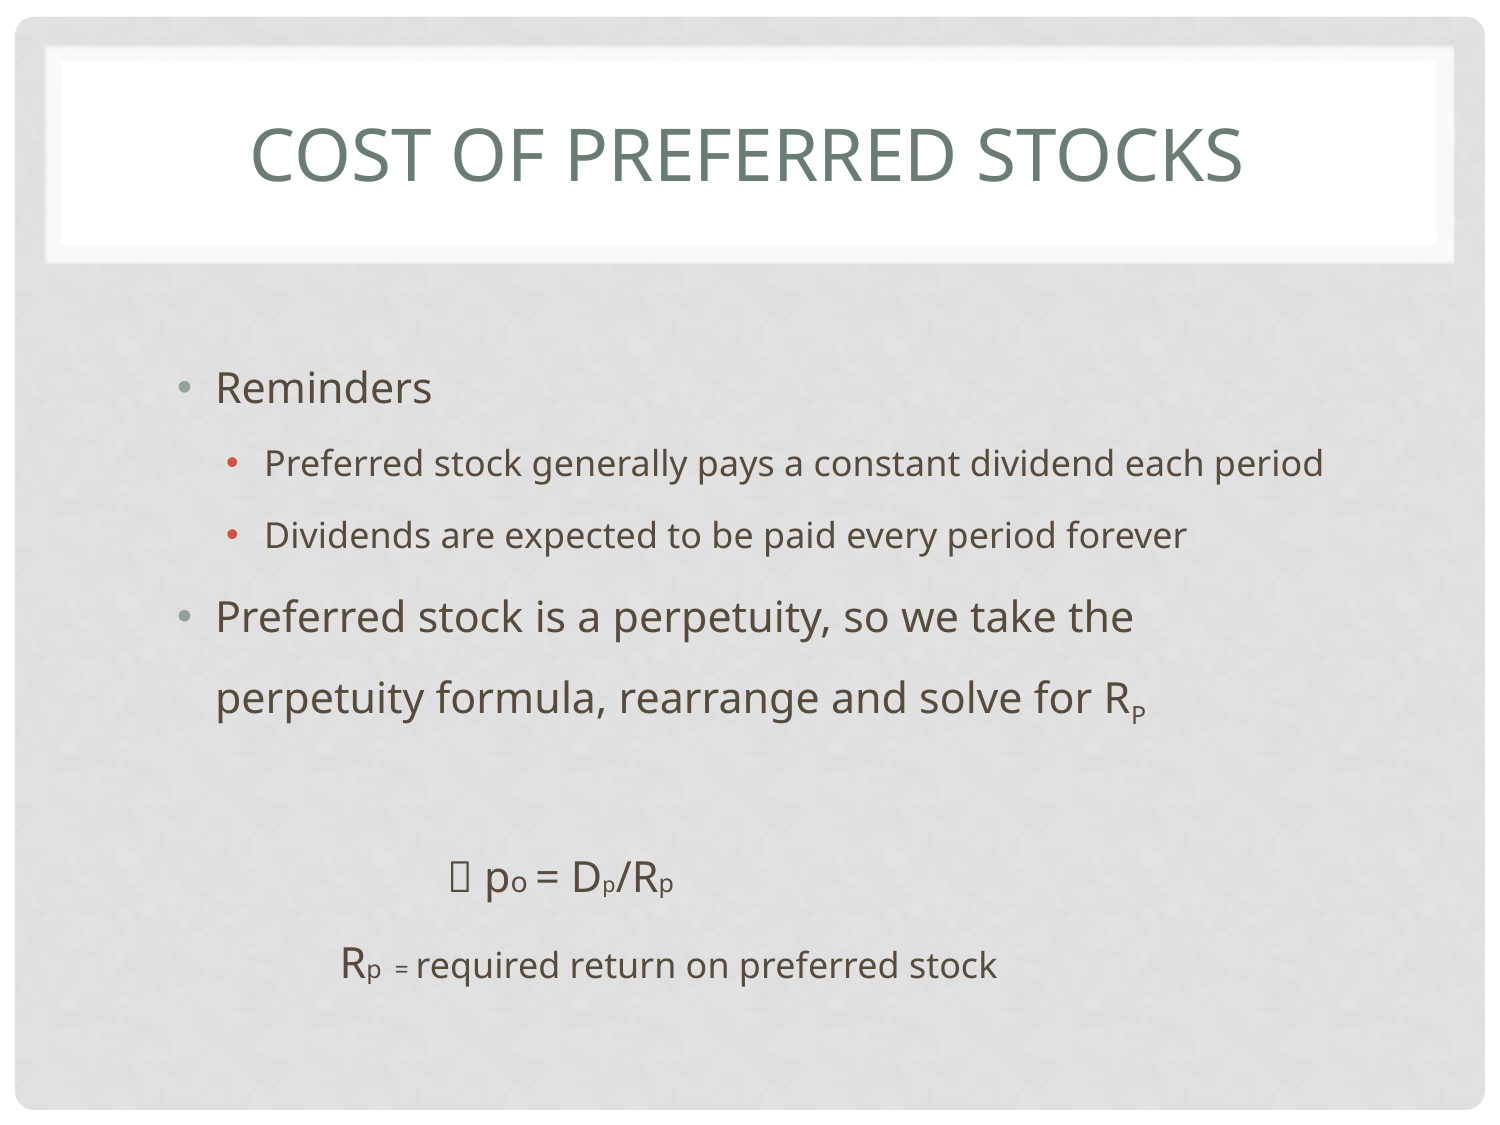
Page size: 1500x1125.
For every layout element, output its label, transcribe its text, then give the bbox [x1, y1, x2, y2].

title Cost of preferred stocks [69, 66, 1425, 238]
list Reminders Preferred stock generally pays a constant dividend each period Dividends are expected to be paid every period forever Preferred stock is a perpetuity, so we take the perpetuity formula, rearrange and solve for RP  po = Dp/Rp Rp = required return on preferred stock [143, 327, 1359, 1005]
